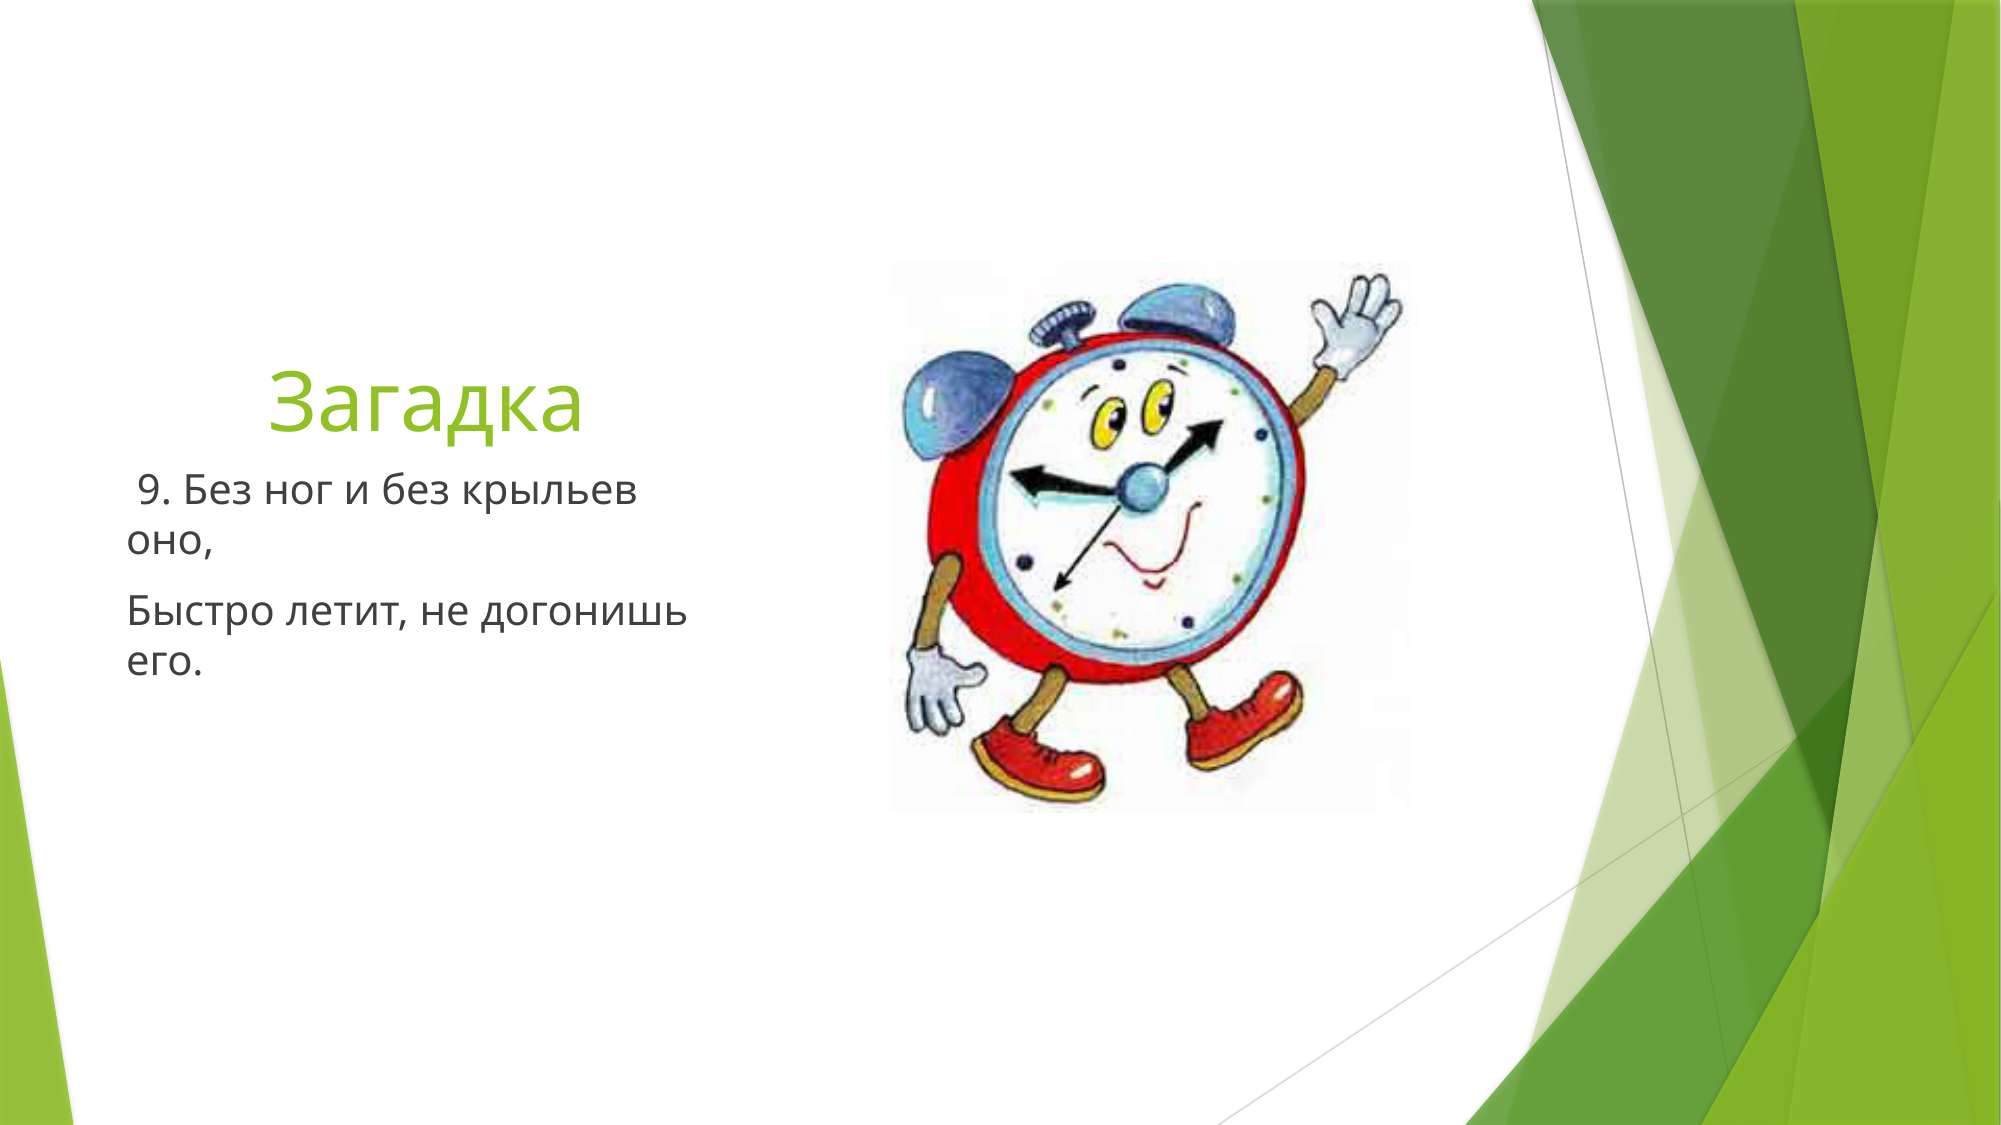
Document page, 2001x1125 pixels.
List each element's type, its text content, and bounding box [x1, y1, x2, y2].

title Загадка [111, 245, 744, 455]
list 9. Без ног и без крыльев оно, Быстро летит, не догонишь его. [111, 455, 744, 880]
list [786, 262, 1517, 814]
